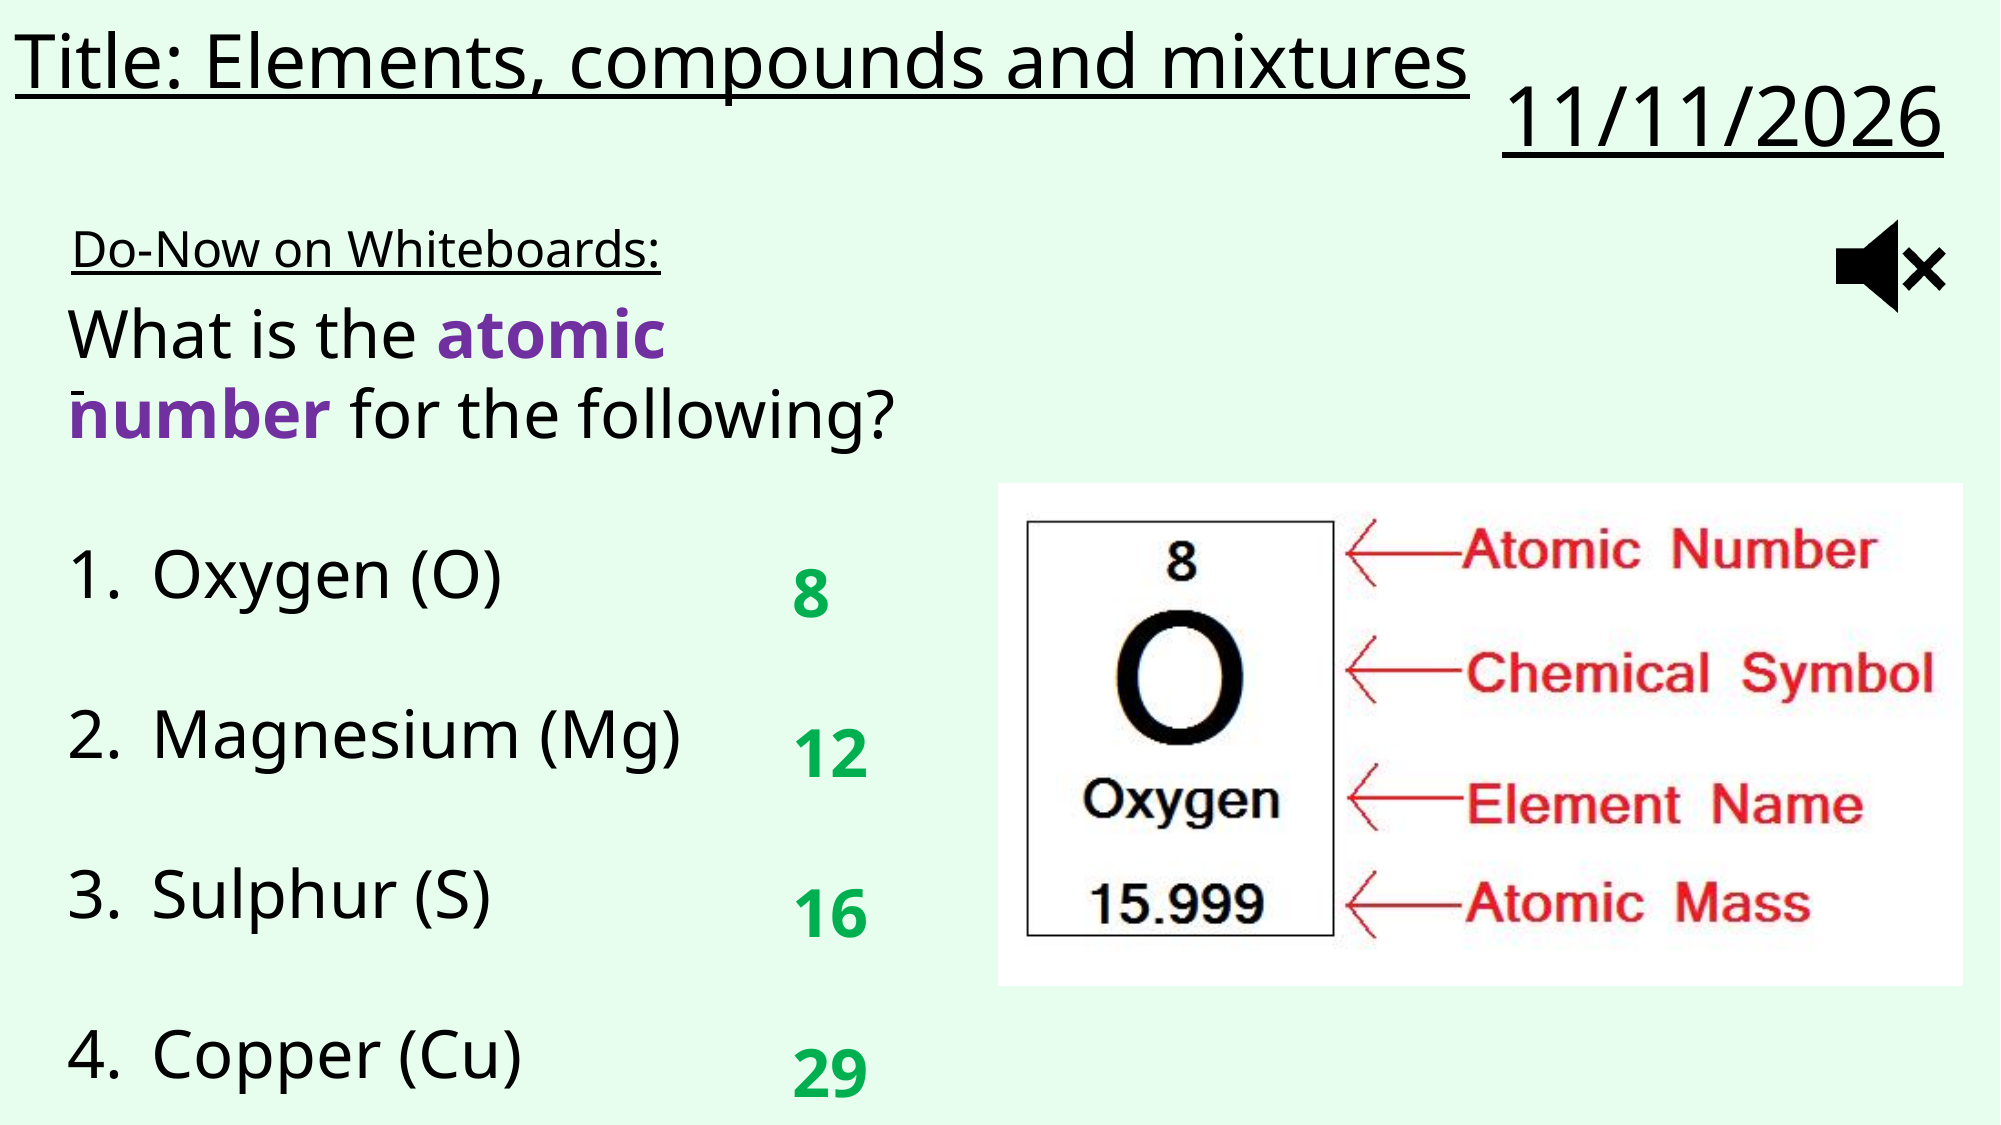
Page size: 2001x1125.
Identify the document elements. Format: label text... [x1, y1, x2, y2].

picture [998, 483, 1963, 987]
text_box 8 12 16 29 [777, 463, 991, 1118]
picture [1825, 200, 1957, 332]
text_box Title: Elements, compounds and mixtures [0, 5, 1712, 111]
text_box What is the atomic number for the following? Oxygen (O) Magnesium (Mg) Sulphur (S) Copper (Cu) [52, 284, 955, 1099]
text_box Do-Now on Whiteboards: [56, 210, 1826, 405]
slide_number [1487, 89, 2000, 150]
